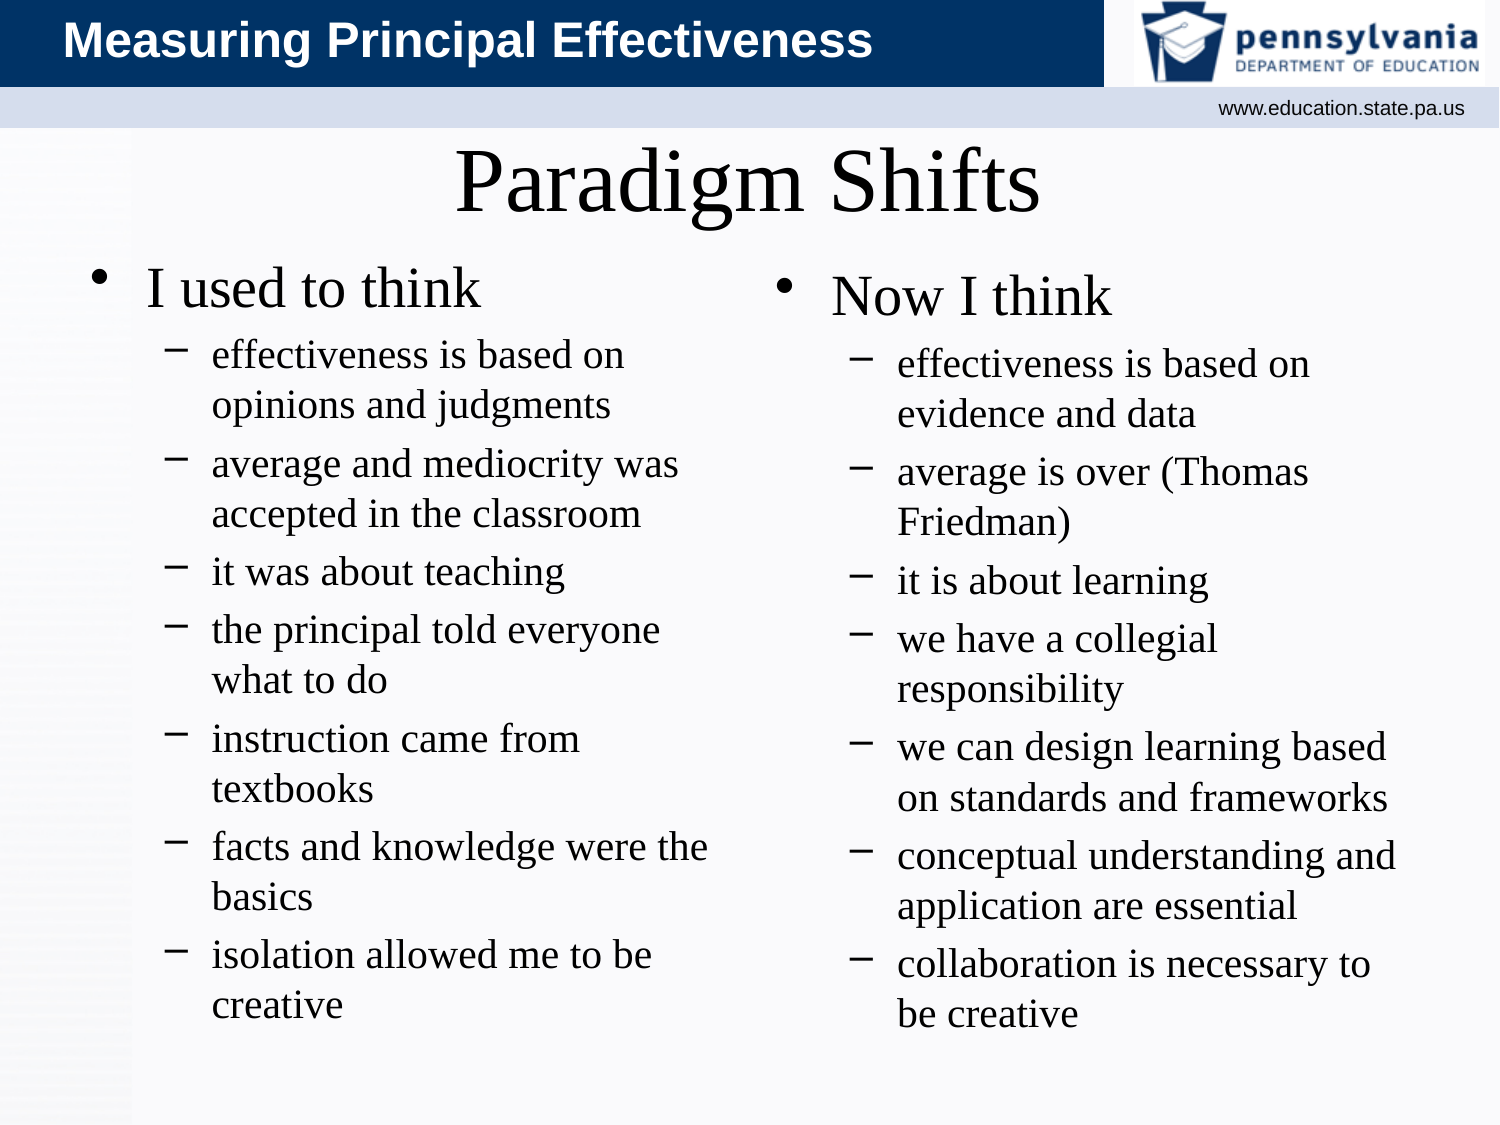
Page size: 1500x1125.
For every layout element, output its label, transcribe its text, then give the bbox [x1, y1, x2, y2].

list I used to think effectiveness is based on opinions and judgments average and mediocrity was accepted in the classroom it was about teaching the principal told everyone what to do instruction came from textbooks facts and knowledge were the basics isolation allowed me to be creative [75, 241, 738, 984]
picture [0, 0, 1500, 1125]
title Paradigm Shifts [79, 112, 1430, 249]
list Now I think effectiveness is based on evidence and data average is over (Thomas Friedman) it is about learning we have a collegial responsibility we can design learning based on standards and frameworks conceptual understanding and application are essential collaboration is necessary to be creative [760, 250, 1423, 993]
